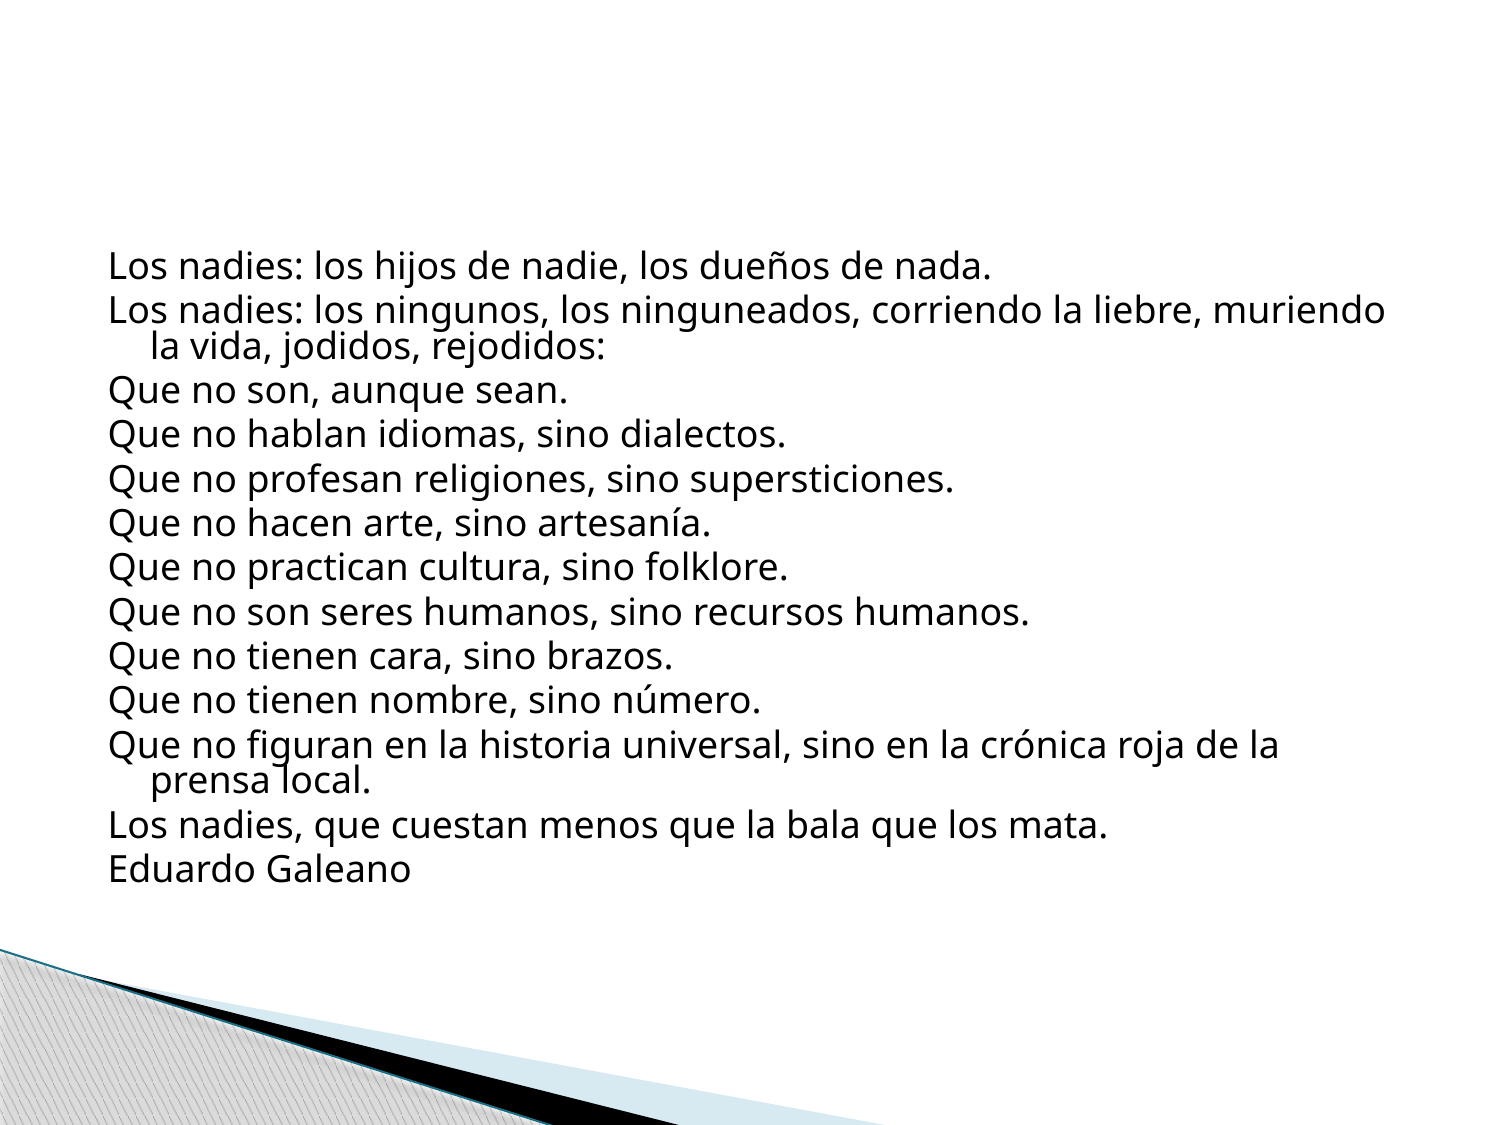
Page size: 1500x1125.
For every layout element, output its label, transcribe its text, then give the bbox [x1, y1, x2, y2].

list Los nadies: los hijos de nadie, los dueños de nada. Los nadies: los ningunos, los ninguneados, corriendo la liebre, muriendo la vida, jodidos, rejodidos: Que no son, aunque sean. Que no hablan idiomas, sino dialectos. Que no profesan religiones, sino supersticiones. Que no hacen arte, sino artesanía. Que no practican cultura, sino folklore. Que no son seres humanos, sino recursos humanos. Que no tienen cara, sino brazos. Que no tienen nombre, sino número. Que no figuran en la historia universal, sino en la crónica roja de la prensa local. Los nadies, que cuestan menos que la bala que los mata. Eduardo Galeano [75, 243, 1425, 986]
